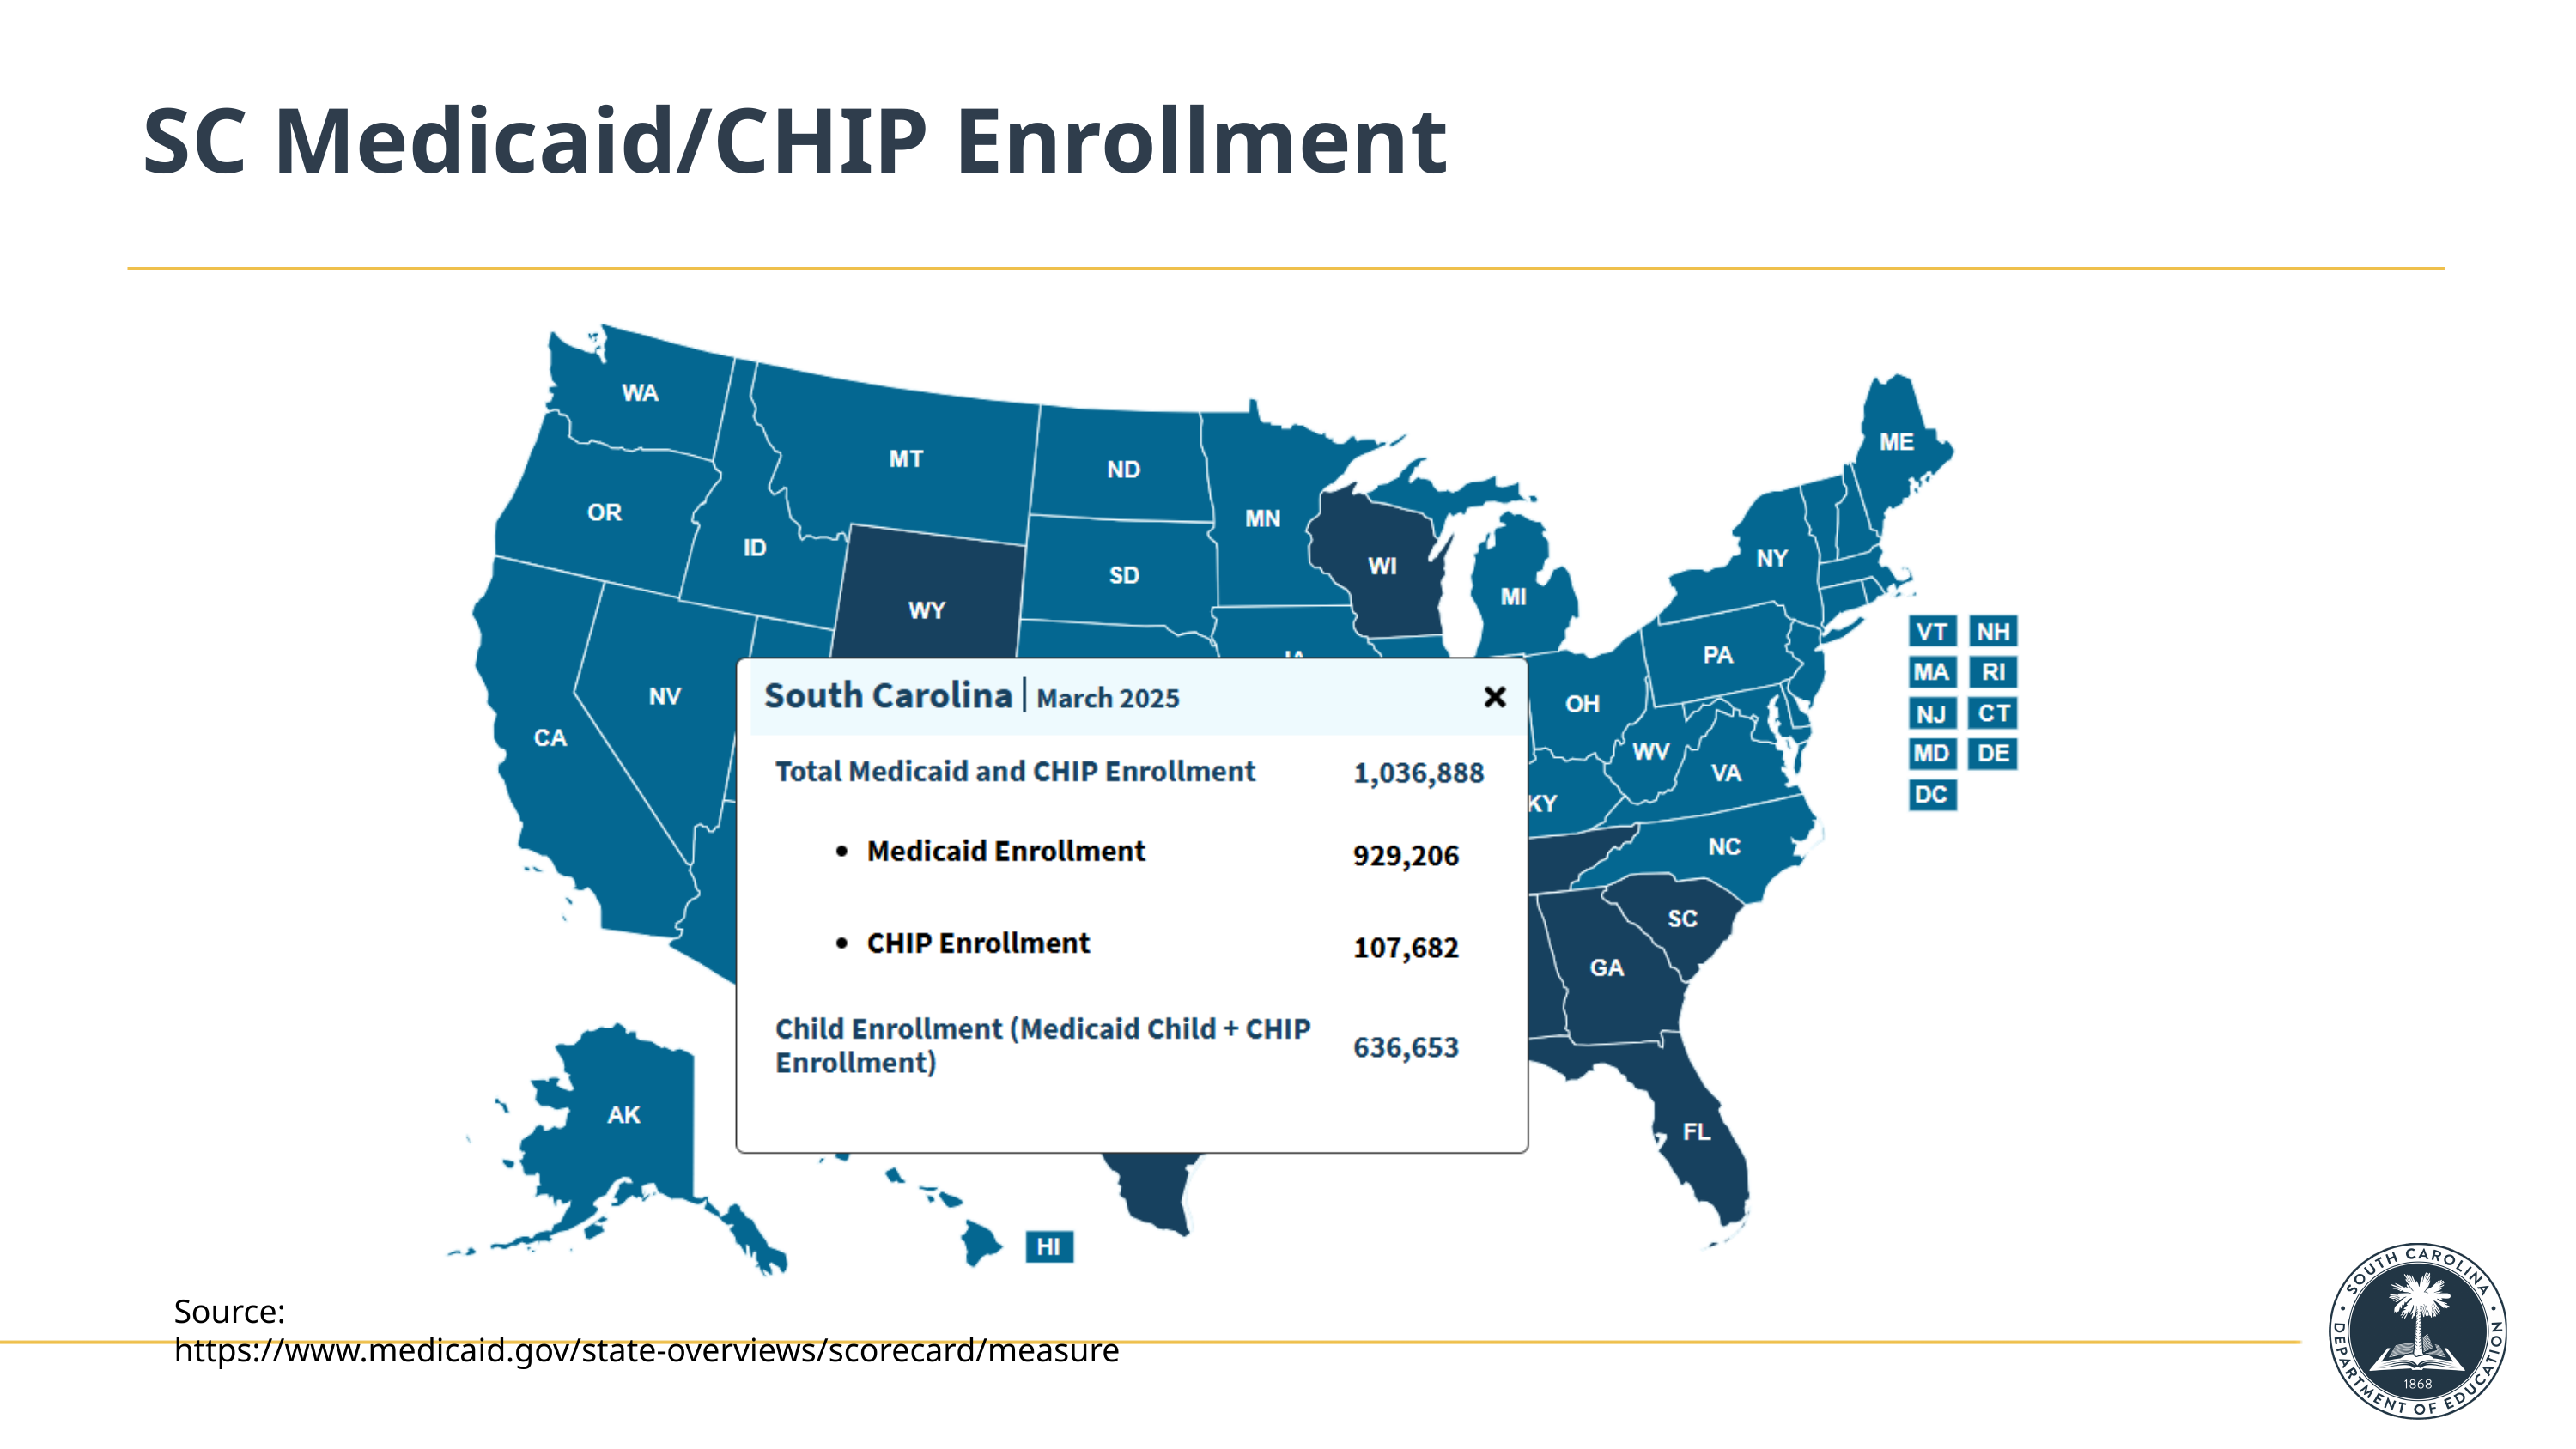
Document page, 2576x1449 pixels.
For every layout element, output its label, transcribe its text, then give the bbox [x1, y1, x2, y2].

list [261, 304, 2082, 1315]
text_box Source: https://www.medicaid.gov/state-overviews/scorecard/measure [161, 1284, 1202, 1344]
picture [2329, 1243, 2507, 1420]
title SC Medicaid/CHIP Enrollment [129, 76, 2447, 232]
